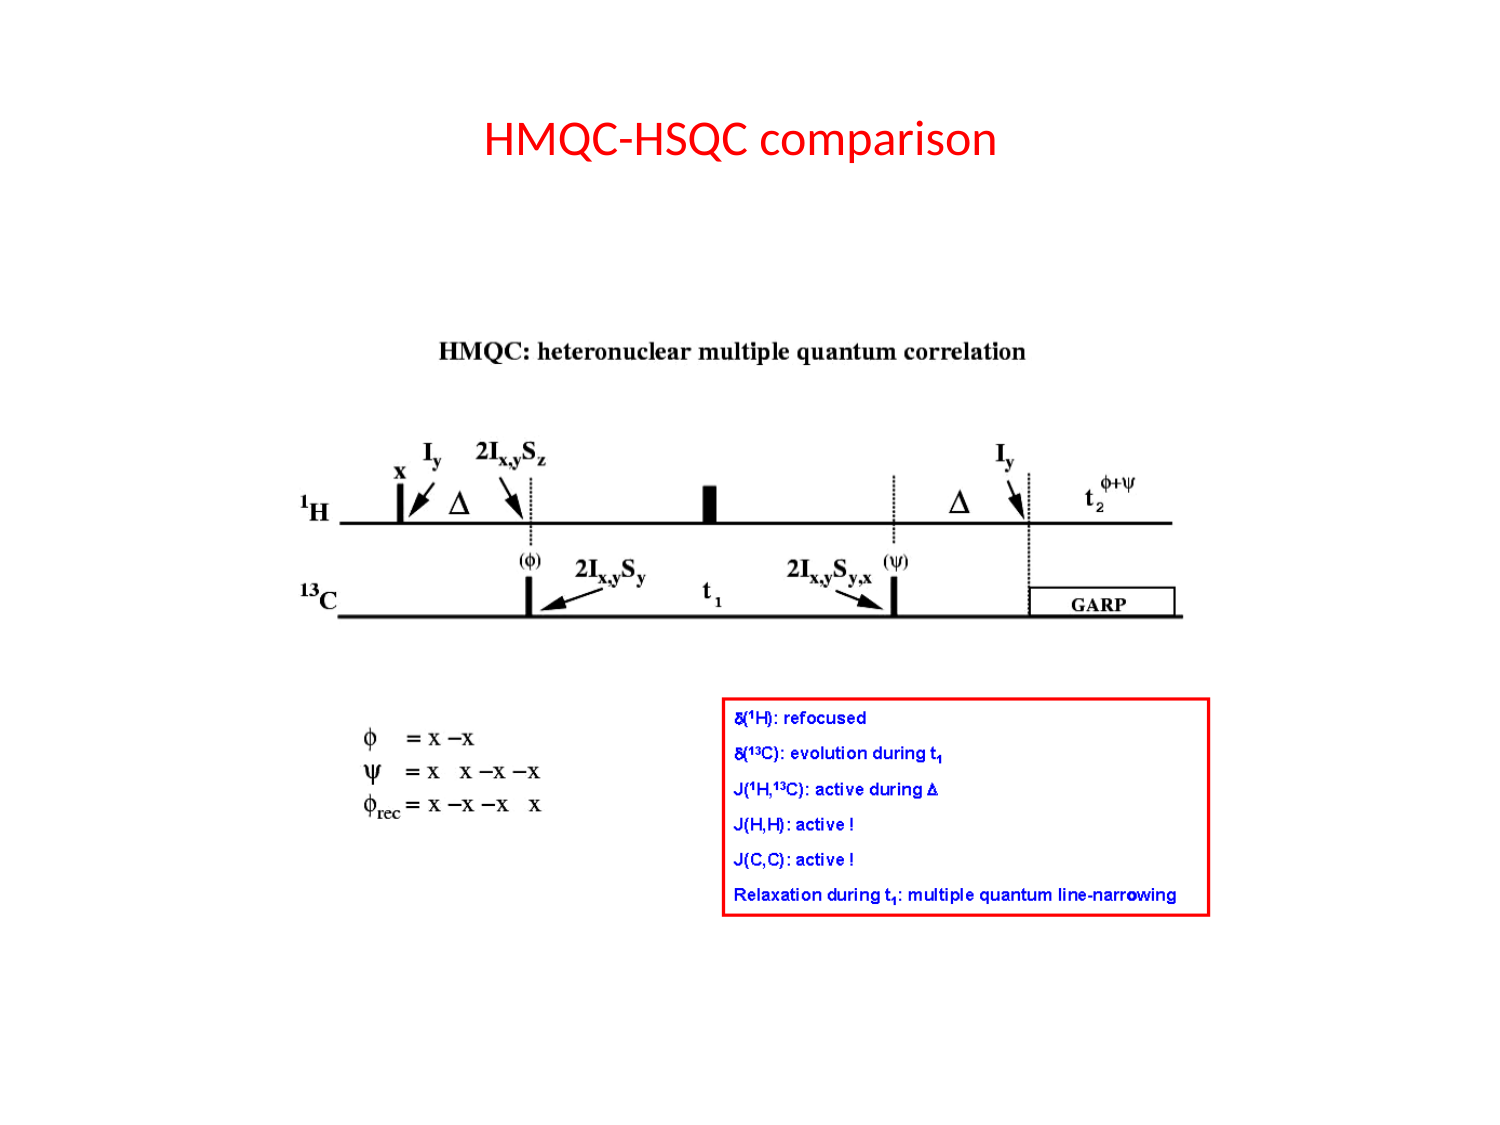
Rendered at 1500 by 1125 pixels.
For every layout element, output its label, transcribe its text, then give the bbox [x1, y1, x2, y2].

text_box HMQC-HSQC comparison [265, 85, 1217, 185]
picture [239, 314, 1261, 969]
